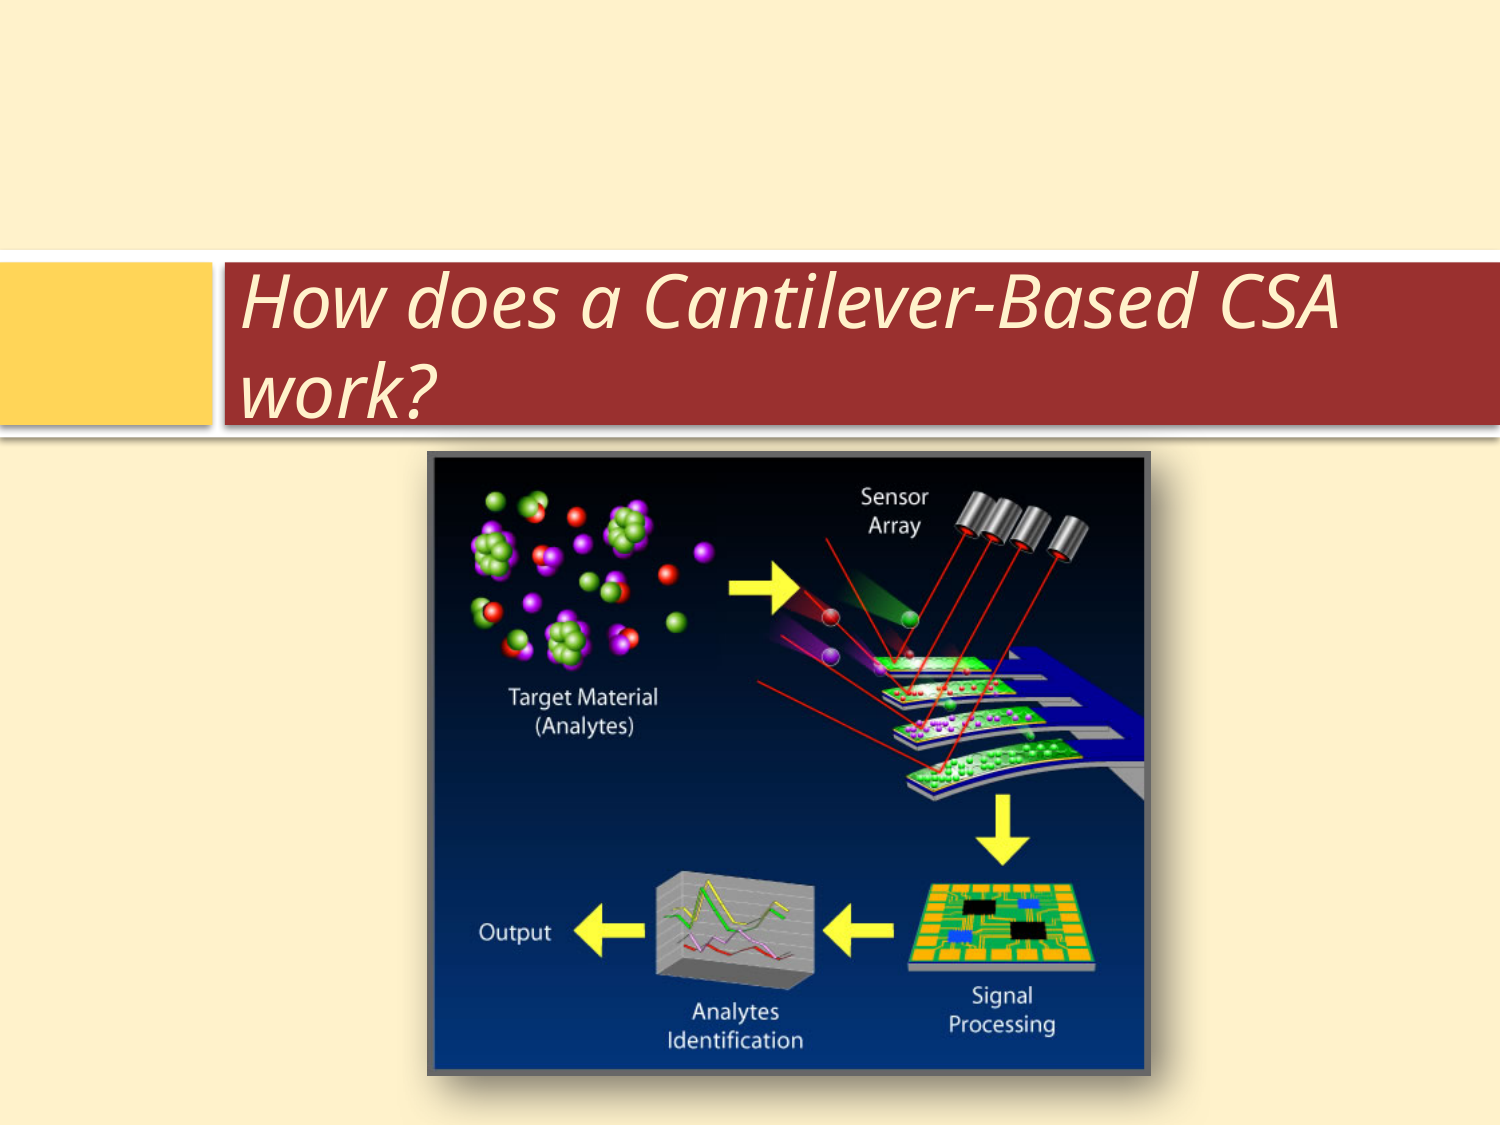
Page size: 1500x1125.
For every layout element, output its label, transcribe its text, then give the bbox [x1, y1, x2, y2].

picture [427, 450, 1152, 1076]
title How does a Cantilever-Based CSA work? [225, 262, 1475, 425]
